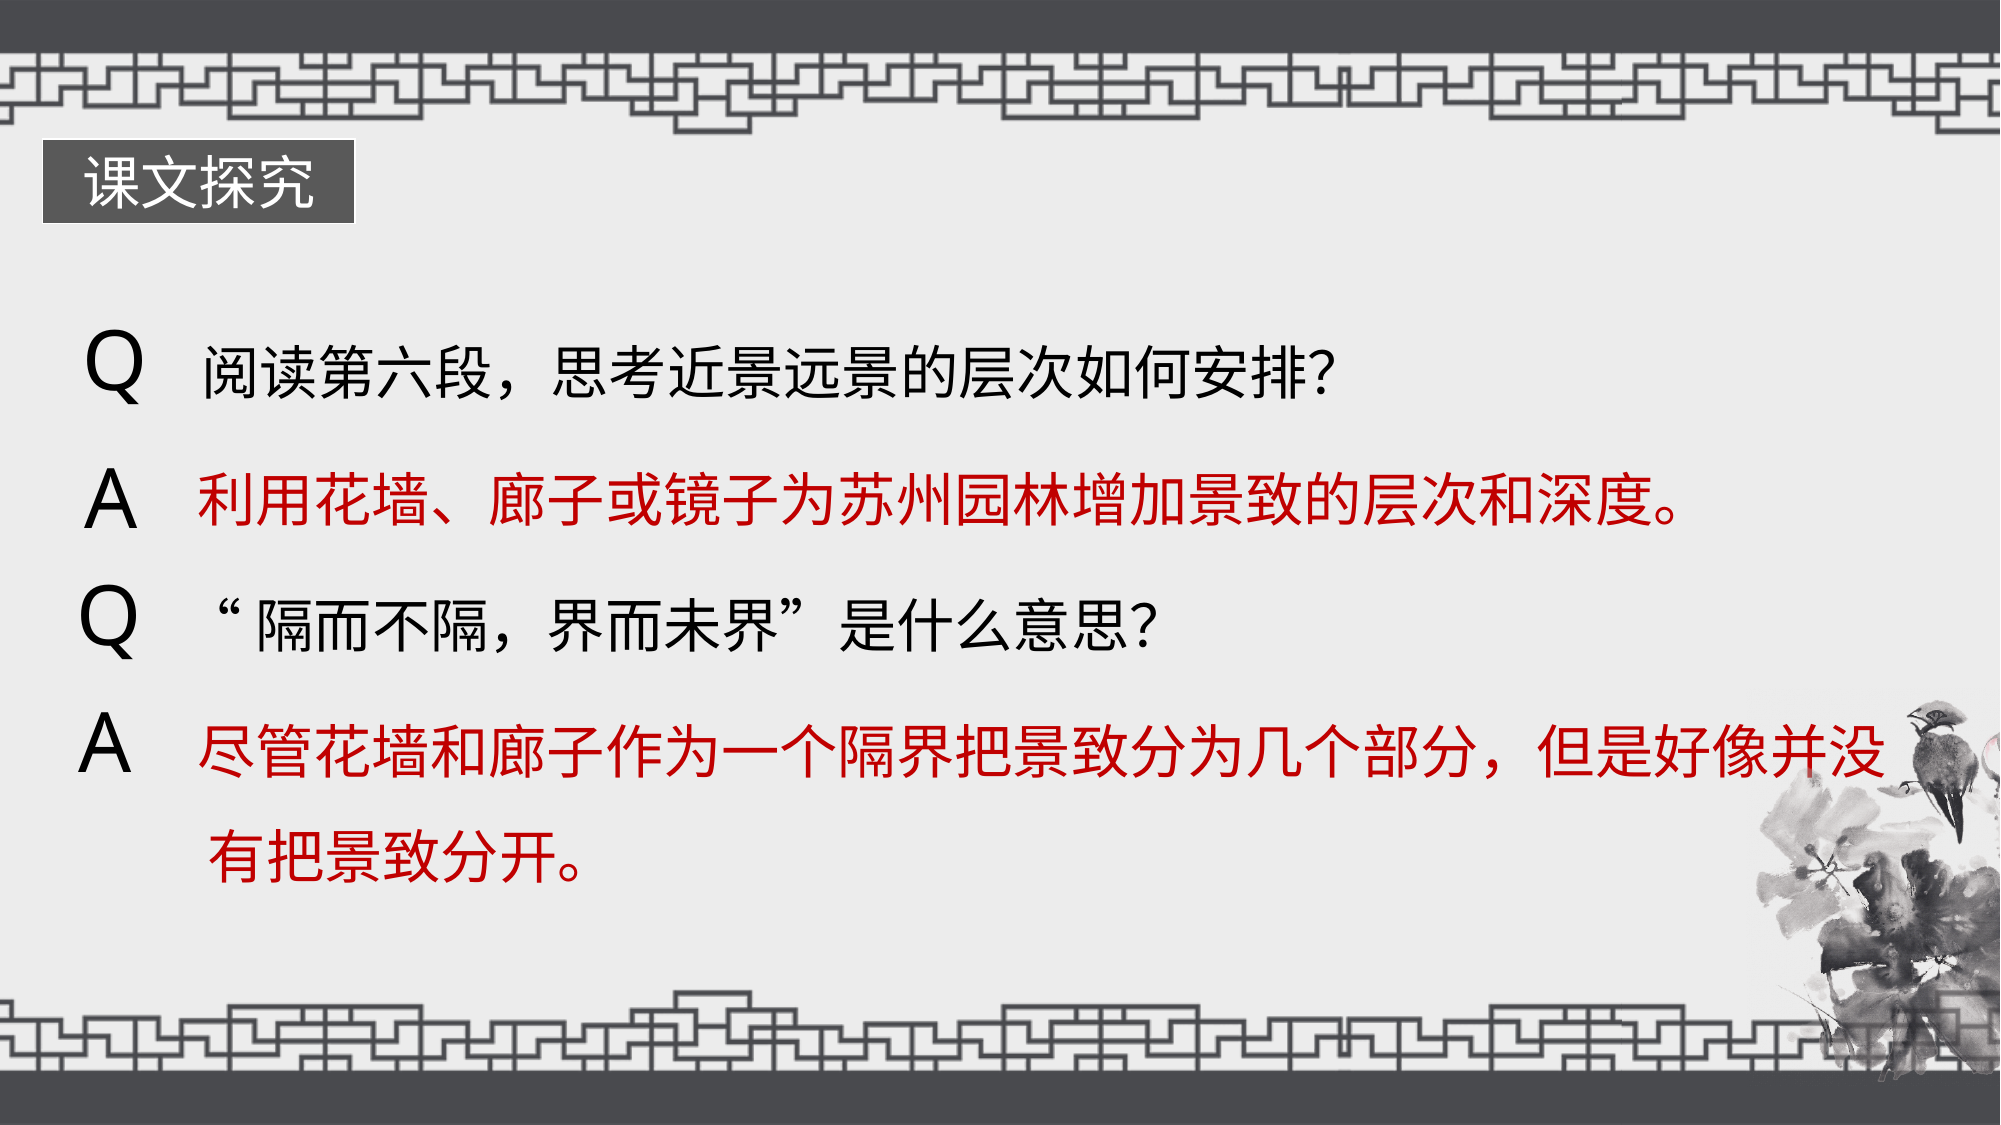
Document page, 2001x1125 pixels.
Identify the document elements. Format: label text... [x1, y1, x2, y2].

text_box Q [67, 299, 163, 415]
text_box A [70, 438, 154, 553]
text_box 阅读第六段，思考近景远景的层次如何安排？ 利用花墙、廊子或镜子为苏州园林增加景致的层次和深度。 “隔而不隔，界而未界”是什么意思？ 尽管花墙和廊子作为一个隔界把景致分为几个部分，但是好像并没有把景致分开。 [155, 280, 1932, 989]
text_box 课文探究 [42, 139, 355, 224]
text_box Q [61, 554, 156, 670]
text_box A [63, 682, 147, 797]
picture [1709, 687, 2000, 1087]
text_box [0, 989, 2000, 1125]
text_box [0, 0, 2000, 136]
